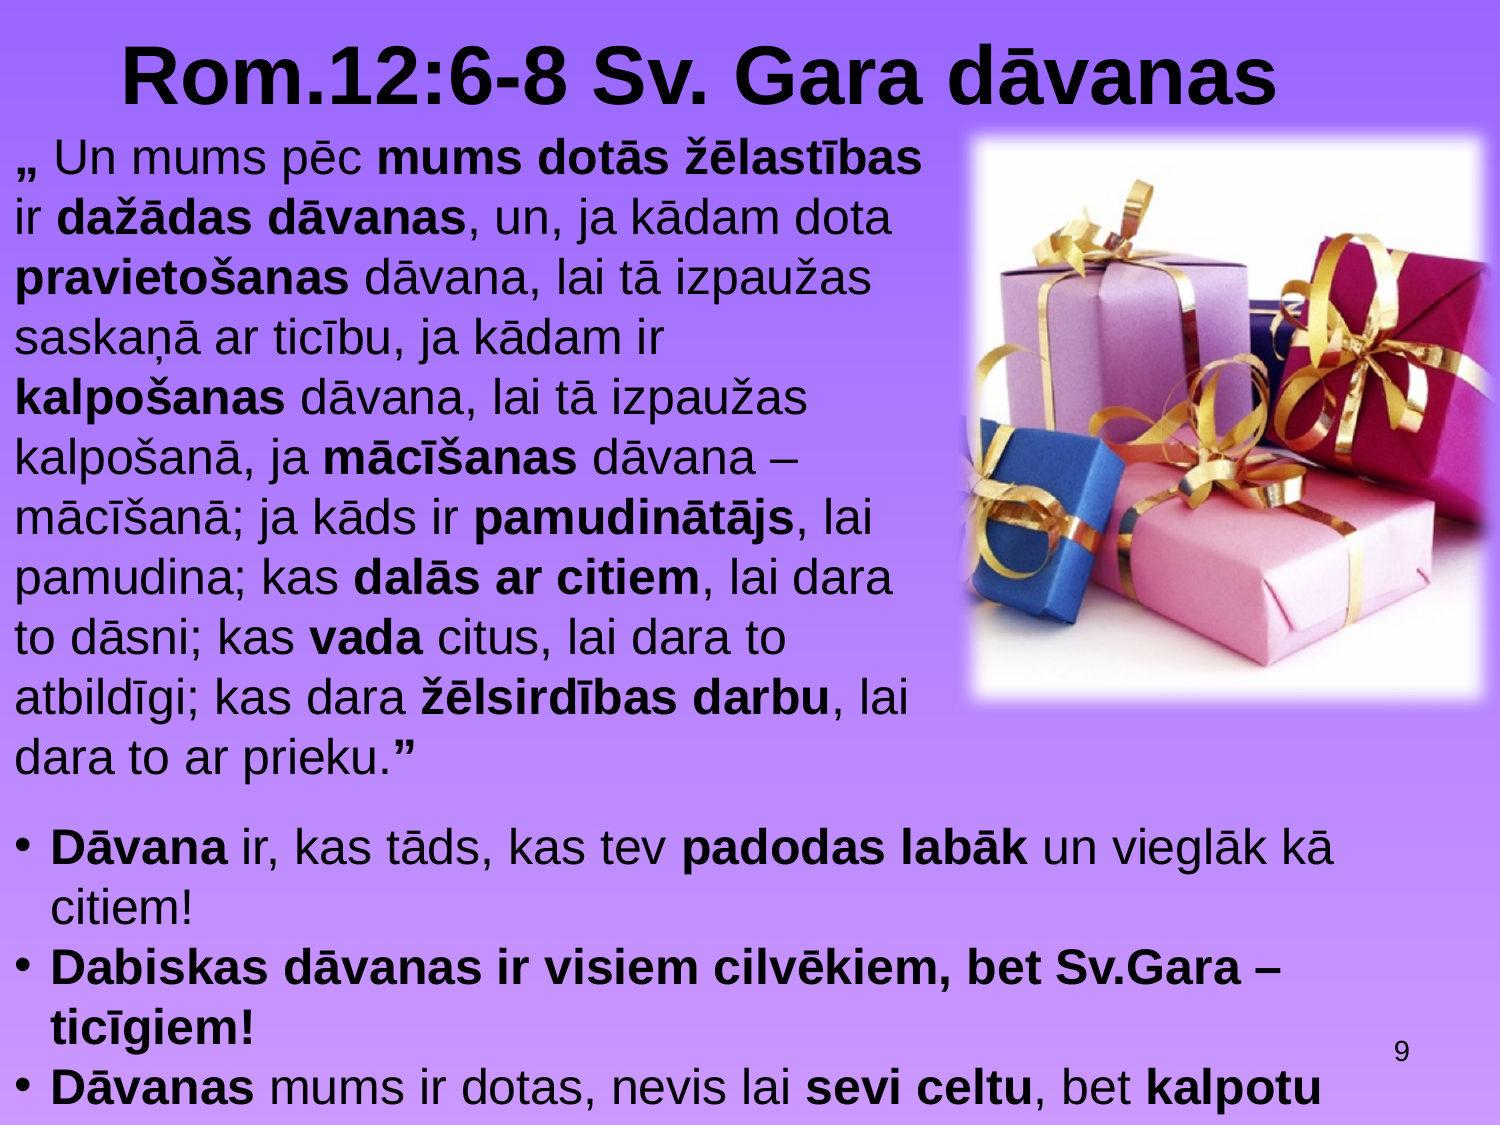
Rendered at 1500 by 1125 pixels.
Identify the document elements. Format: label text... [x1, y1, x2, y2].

text_box „ Un mums pēc mums dotās žēlastības ir dažādas dāvanas, un, ja kādam dota pravietošanas dāvana, lai tā izpaužas saskaņā ar ticību, ja kādam ir kalpošanas dāvana, lai tā izpaužas kalpošanā, ja mācīšanas dāvana – mācīšanā; ja kāds ir pamudinātājs, lai pamudina; kas dalās ar citiem, lai dara to dāsni; kas vada citus, lai dara to atbildīgi; kas dara žēlsirdības darbu, lai dara to ar prieku.” [0, 117, 963, 792]
text_box Dāvana ir, kas tāds, kas tev padodas labāk un vieglāk kā citiem! Dabiskas dāvanas ir visiem cilvēkiem, bet Sv.Gara – ticīgiem! Dāvanas mums ir dotas, nevis lai sevi celtu, bet kalpotu citiem! Ja tev nav tās dāvanas, tas nenozīmē, ka tu to nevari darīt. Ja tev nav kādas dāvanas, tu vari lūgt pēc tās! [0, 806, 1500, 1125]
title Rom.12:6-8 Sv. Gara dāvanas [29, 0, 1371, 117]
picture [954, 118, 1500, 717]
